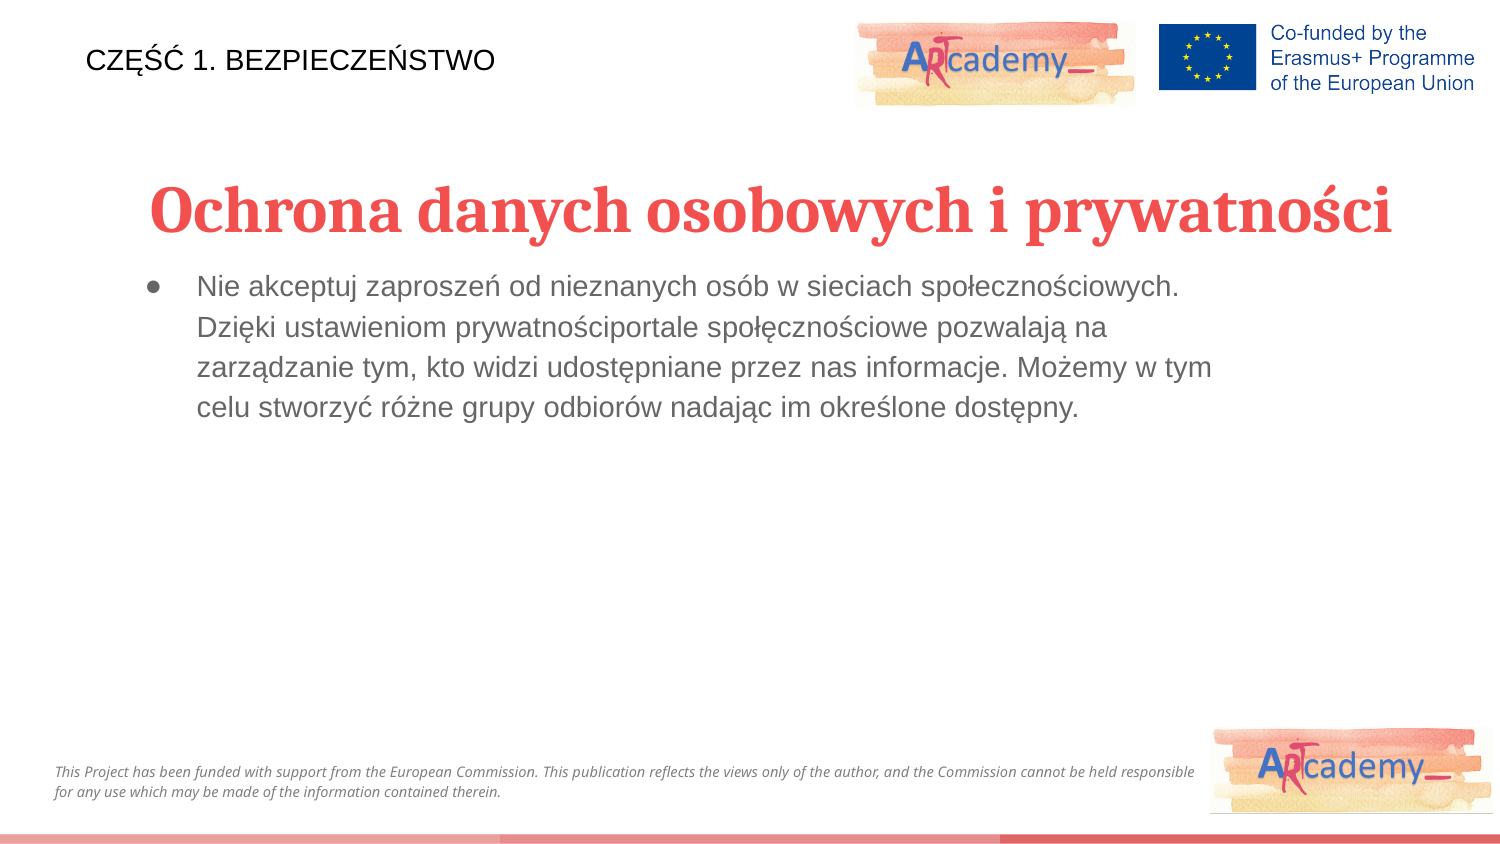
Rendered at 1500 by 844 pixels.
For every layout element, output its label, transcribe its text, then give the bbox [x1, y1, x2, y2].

picture [854, 2, 1137, 138]
picture [1210, 709, 1493, 844]
list Nie akceptuj zaproszeń od nieznanych osób w sieciach społecznościowych. Dzięki ustawieniom prywatnościportale społęcznościowe pozwalają na zarządzanie tym, kto widzi udostępniane przez nas informacje. Możemy w tym celu stworzyć różne grupy odbiorów nadając im określone dostępny. [106, 247, 1278, 534]
title Ochrona danych osobowych i prywatności [70, 53, 1474, 261]
picture [1158, 24, 1474, 94]
text_box CZĘŚĆ 1. BEZPIECZEŃSTWO [70, 33, 518, 84]
text_box This Project has been funded with support from the European Commission. This publication reflects the views only of the author, and the Commission cannot be held responsible for any use which may be made of the information contained therein. [39, 754, 1205, 799]
